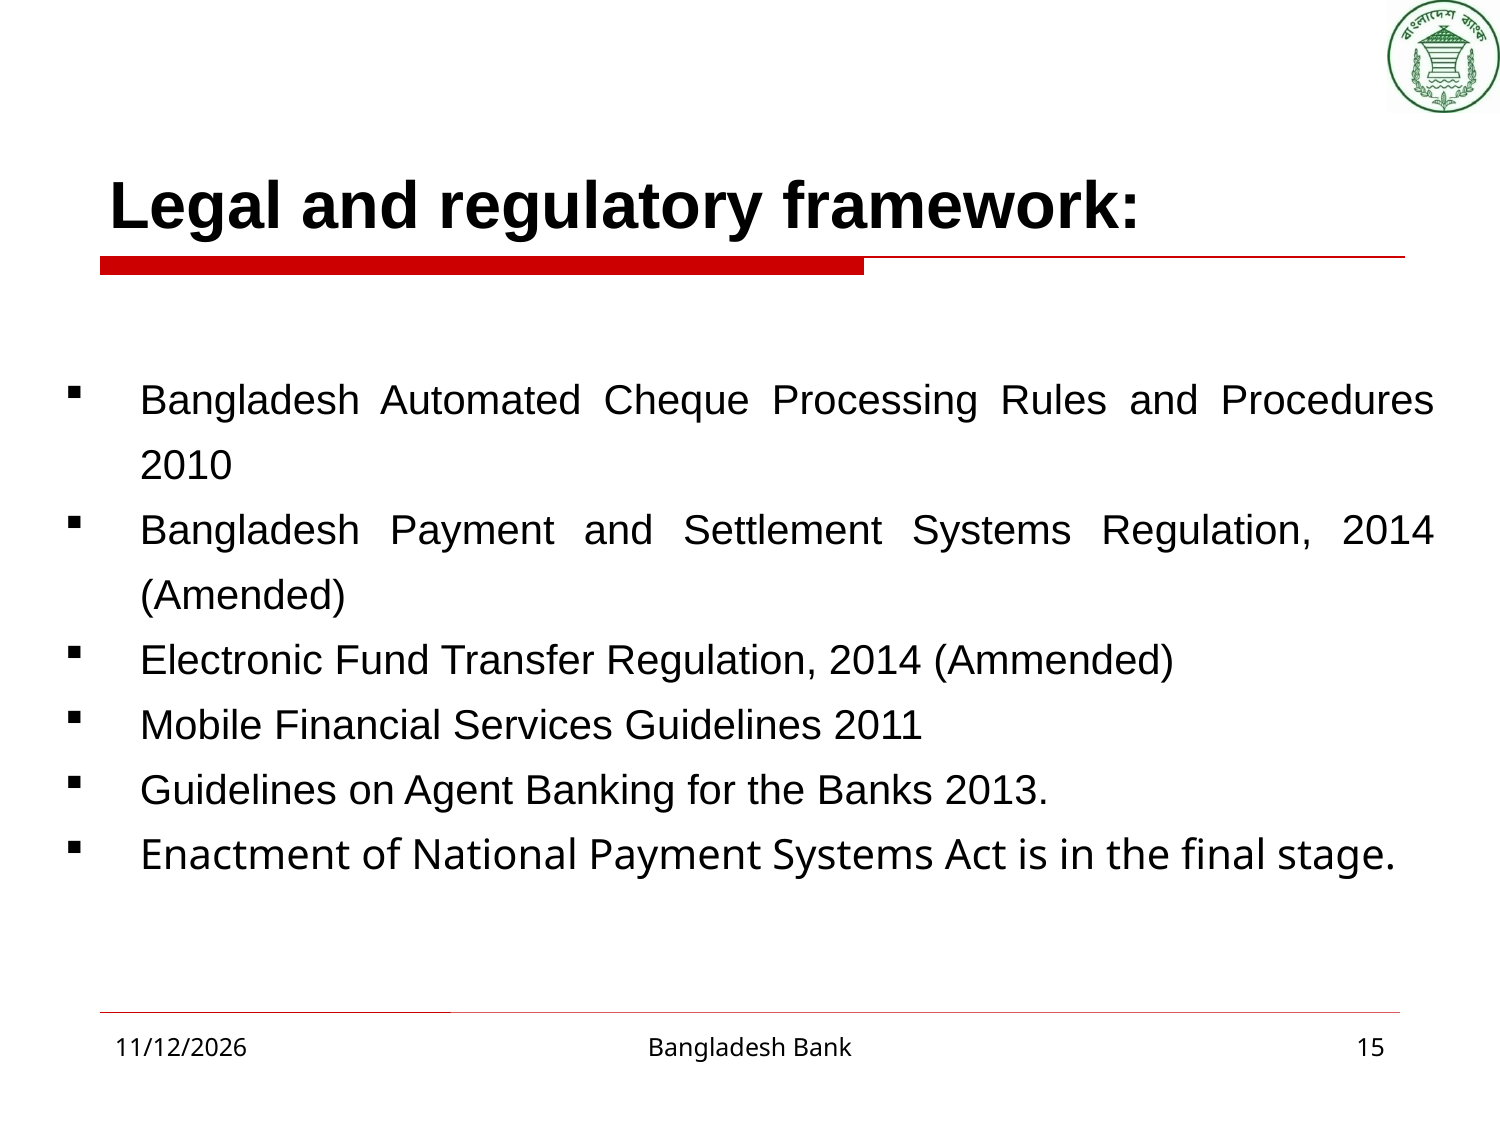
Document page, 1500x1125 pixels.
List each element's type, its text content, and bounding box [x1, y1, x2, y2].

picture [1387, 0, 1500, 113]
title Legal and regulatory framework: [93, 49, 1407, 250]
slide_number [99, 1024, 426, 1103]
footer Bangladesh Bank [512, 1024, 988, 1103]
slide_number 15 [1074, 1024, 1401, 1103]
text_box Bangladesh Automated Cheque Processing Rules and Procedures 2010 Bangladesh Payment and Settlement Systems Regulation, 2014 (Amended) Electronic Fund Transfer Regulation, 2014 (Ammended) Mobile Financial Services Guidelines 2011 Guidelines on Agent Banking for the Banks 2013. Enactment of National Payment Systems Act is in the final stage. [50, 350, 1450, 950]
